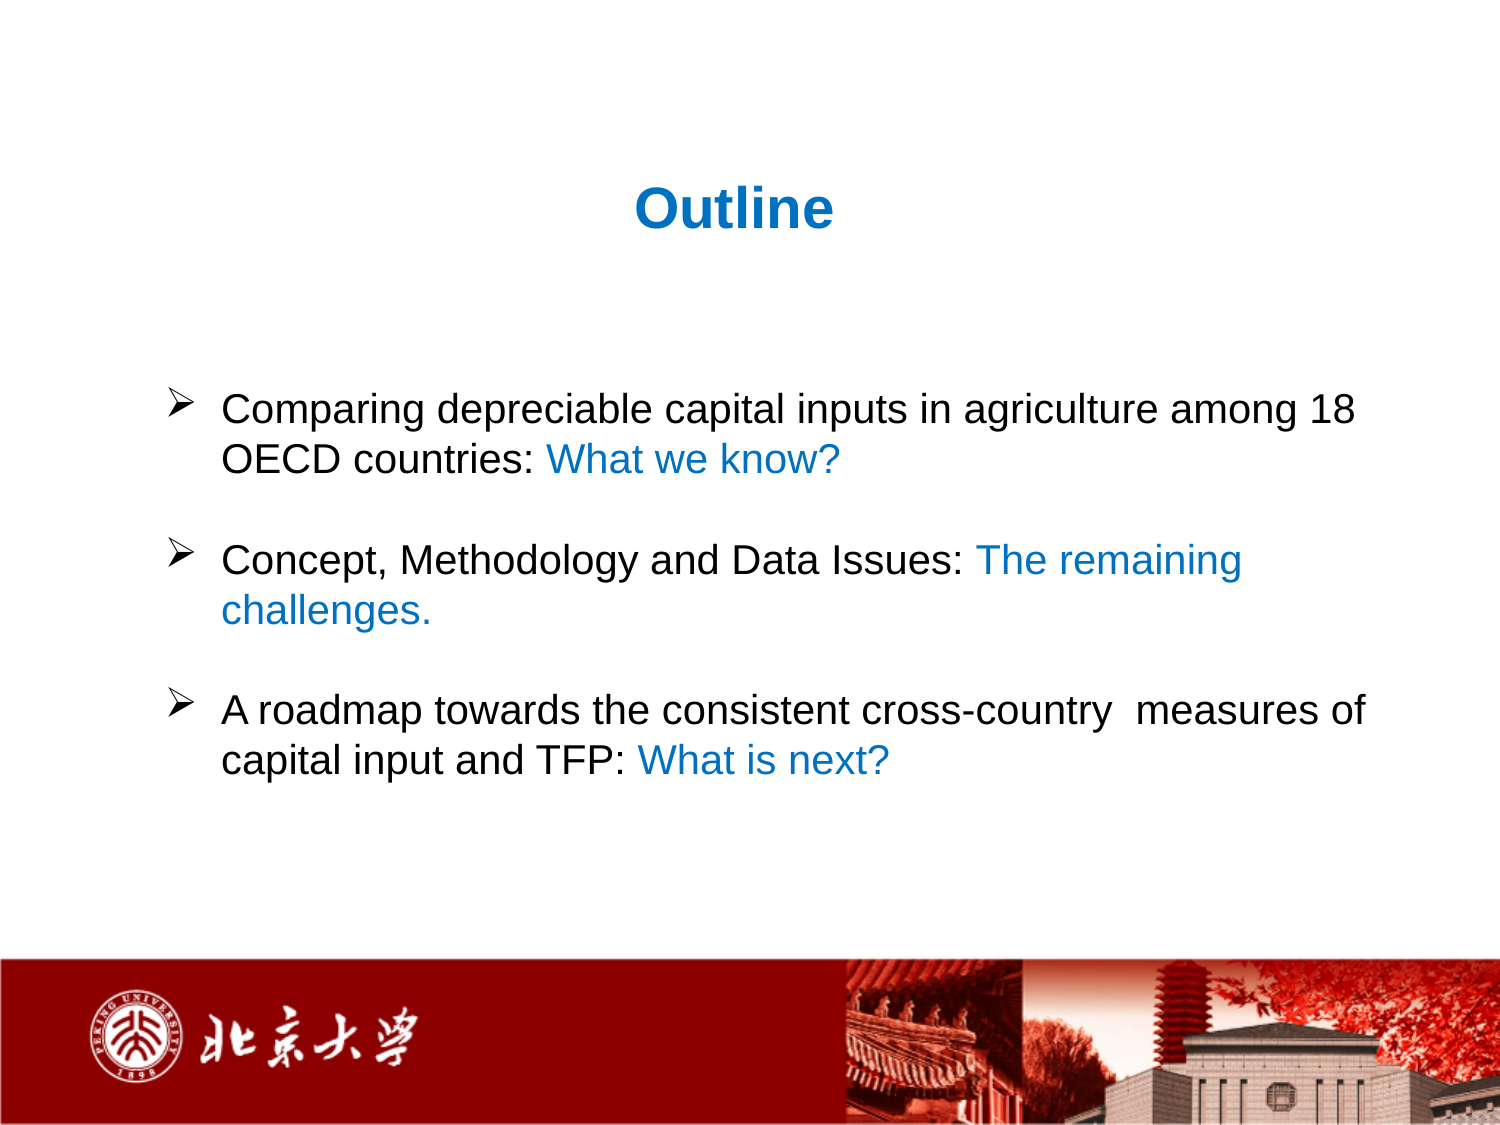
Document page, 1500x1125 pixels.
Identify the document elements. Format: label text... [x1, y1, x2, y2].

text_box Comparing depreciable capital inputs in agriculture among 18 OECD countries: What we know? Concept, Methodology and Data Issues: The remaining challenges. A roadmap towards the consistent cross-country measures of capital input and TFP: What is next? [150, 324, 1400, 840]
text_box Outline [49, 170, 1419, 286]
picture [0, 0, 1500, 1125]
